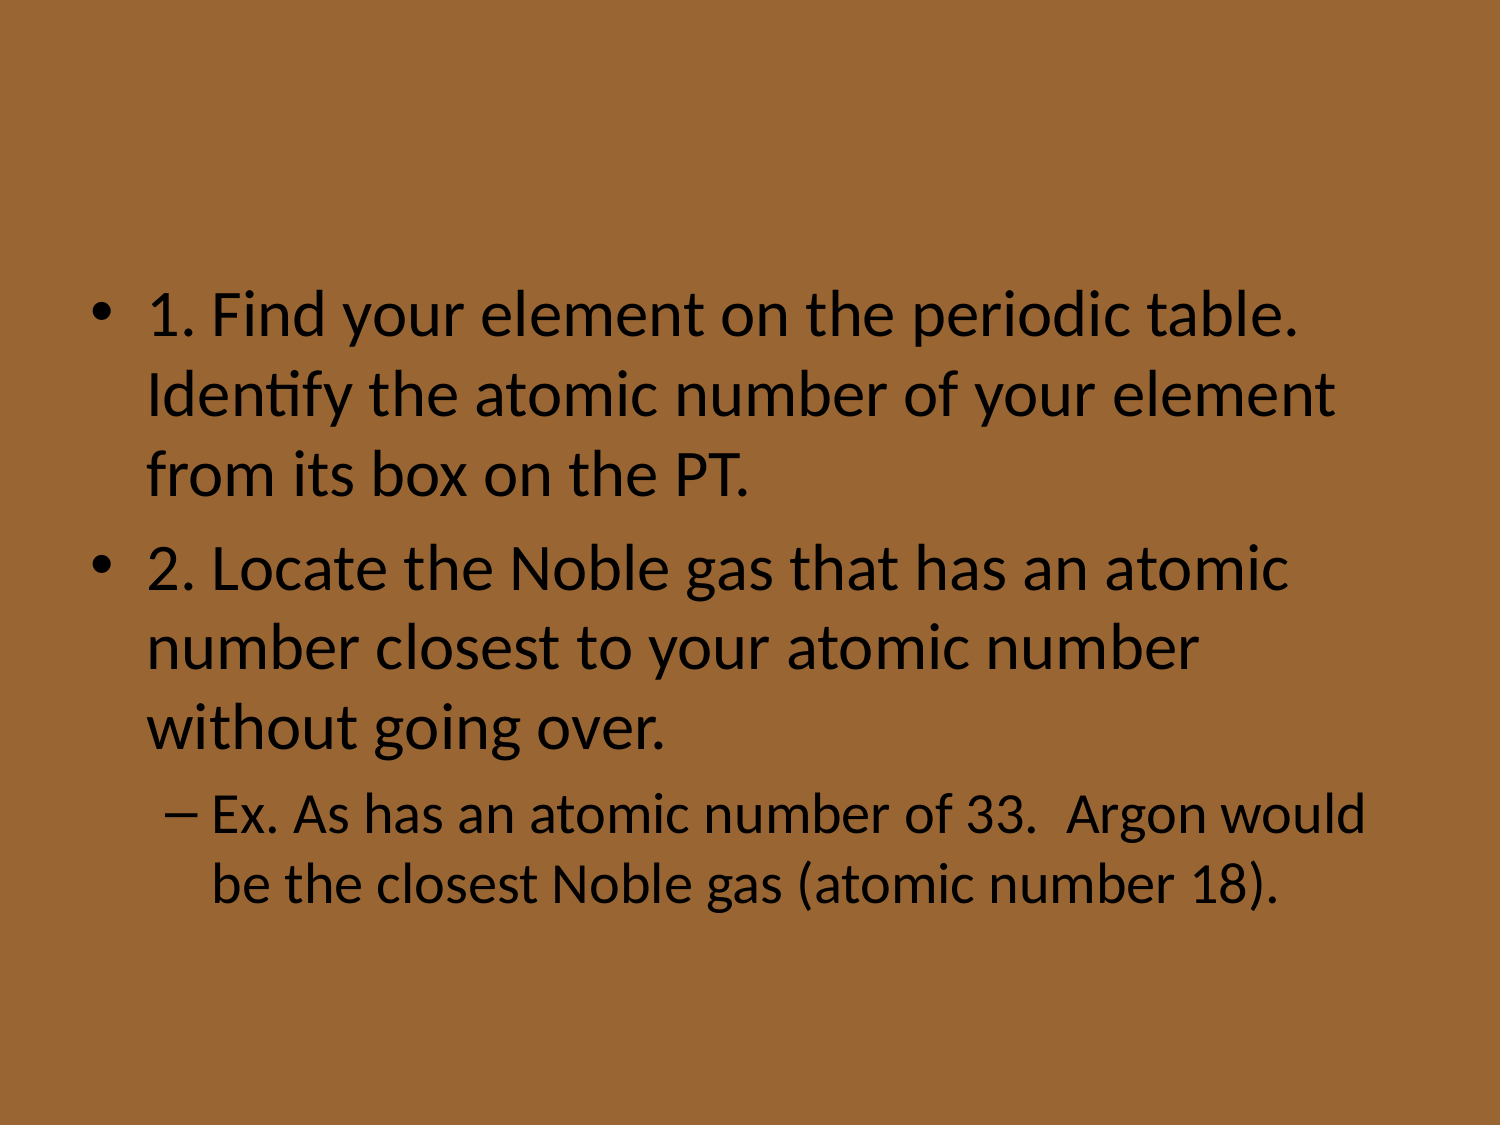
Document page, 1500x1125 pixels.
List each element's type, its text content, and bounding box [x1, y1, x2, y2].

list 1. Find your element on the periodic table. Identify the atomic number of your element from its box on the PT. 2. Locate the Noble gas that has an atomic number closest to your atomic number without going over. Ex. As has an atomic number of 33. Argon would be the closest Noble gas (atomic number 18). [75, 262, 1425, 1005]
